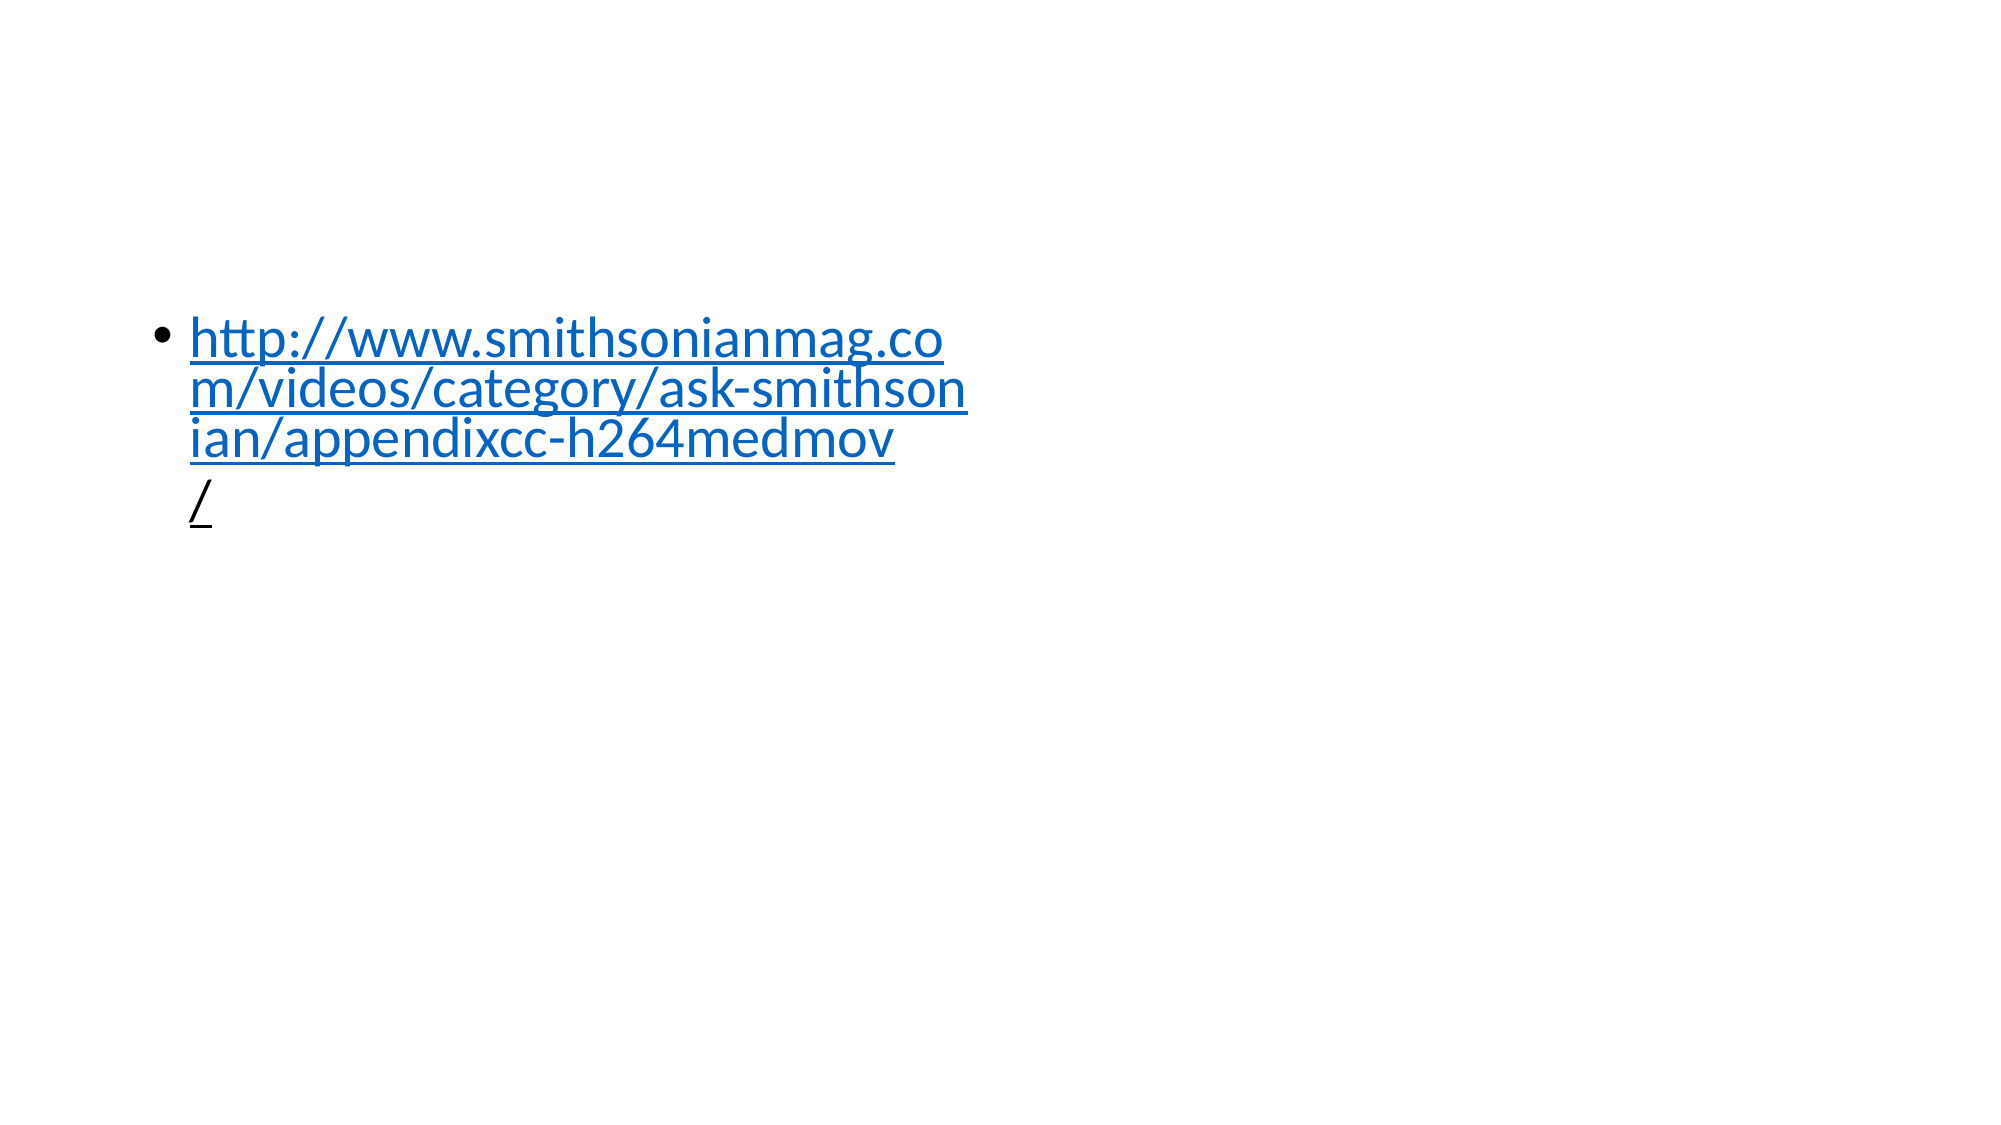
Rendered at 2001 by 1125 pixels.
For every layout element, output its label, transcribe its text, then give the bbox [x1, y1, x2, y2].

list http://www.smithsonianmag.com/videos/category/ask-smithsonian/appendixcc-h264medmov/ [137, 299, 988, 1014]
